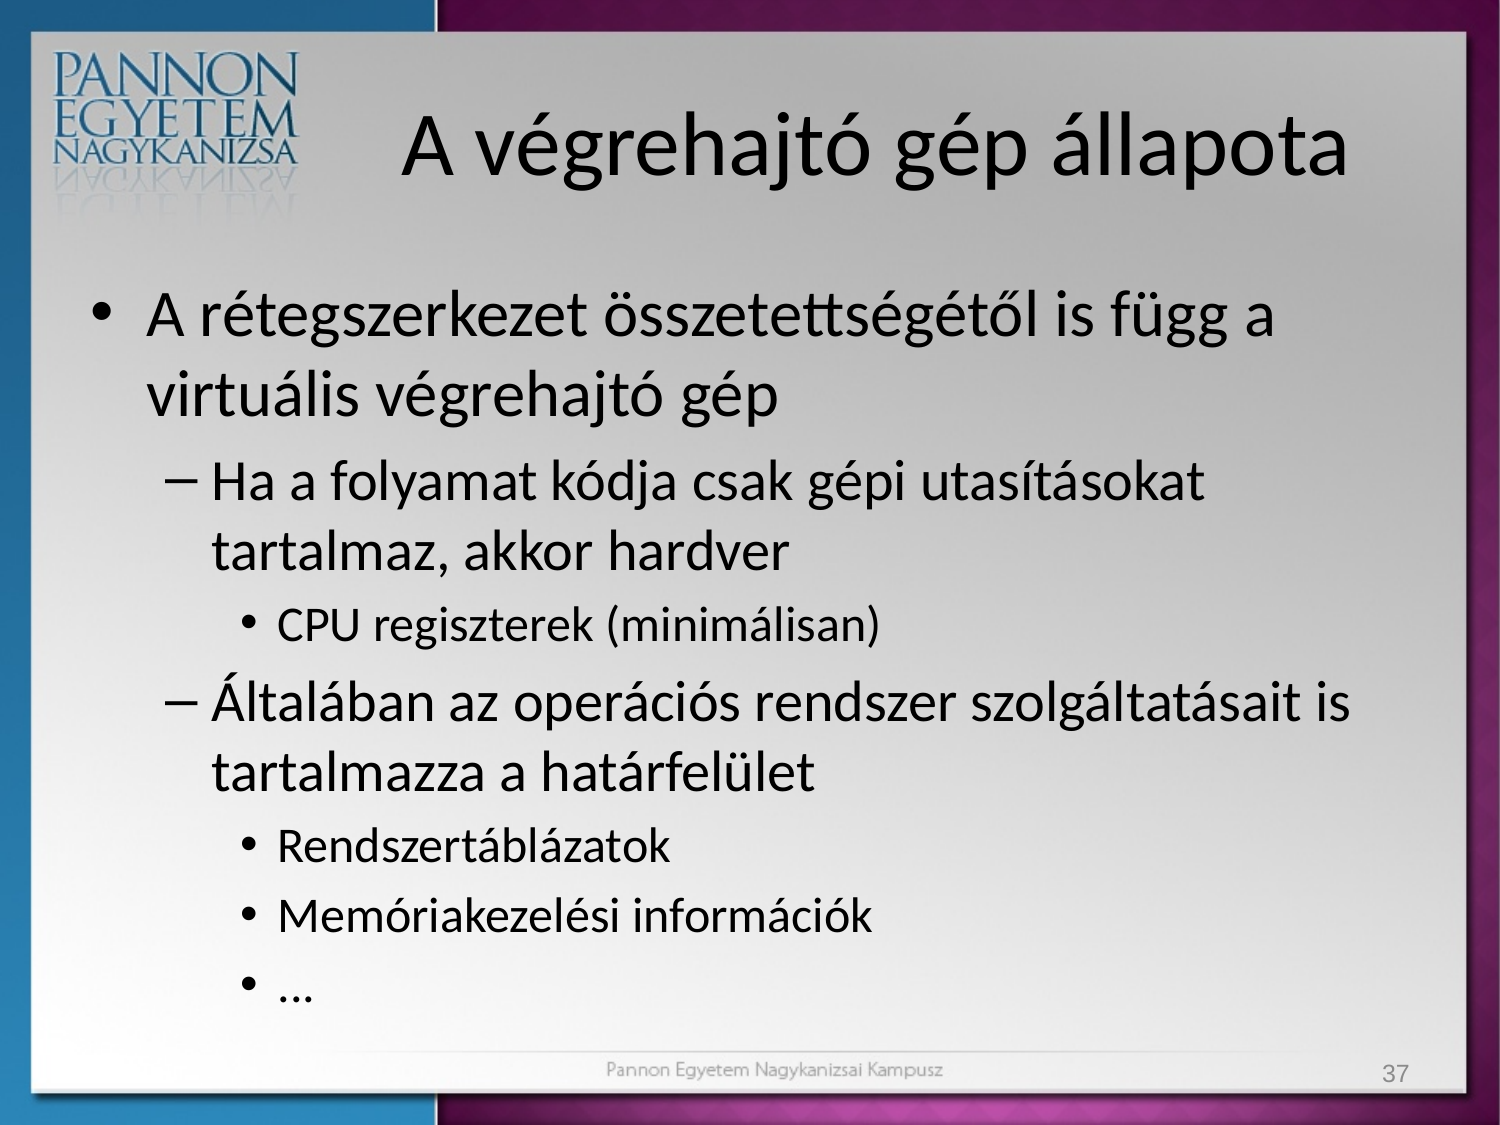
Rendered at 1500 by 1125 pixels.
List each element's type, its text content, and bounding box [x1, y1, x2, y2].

picture [0, 0, 1500, 1125]
list A rétegszerkezet összetettségétől is függ a virtuális végrehajtó gép Ha a folyamat kódja csak gépi utasításokat tartalmaz, akkor hardver CPU regiszterek (minimálisan) Általában az operációs rendszer szolgáltatásait is tartalmazza a határfelület Rendszertáblázatok Memóriakezelési információk ... [75, 262, 1425, 1038]
title A végrehajtó gép állapota [328, 45, 1425, 233]
slide_number 37 [1074, 1042, 1425, 1103]
